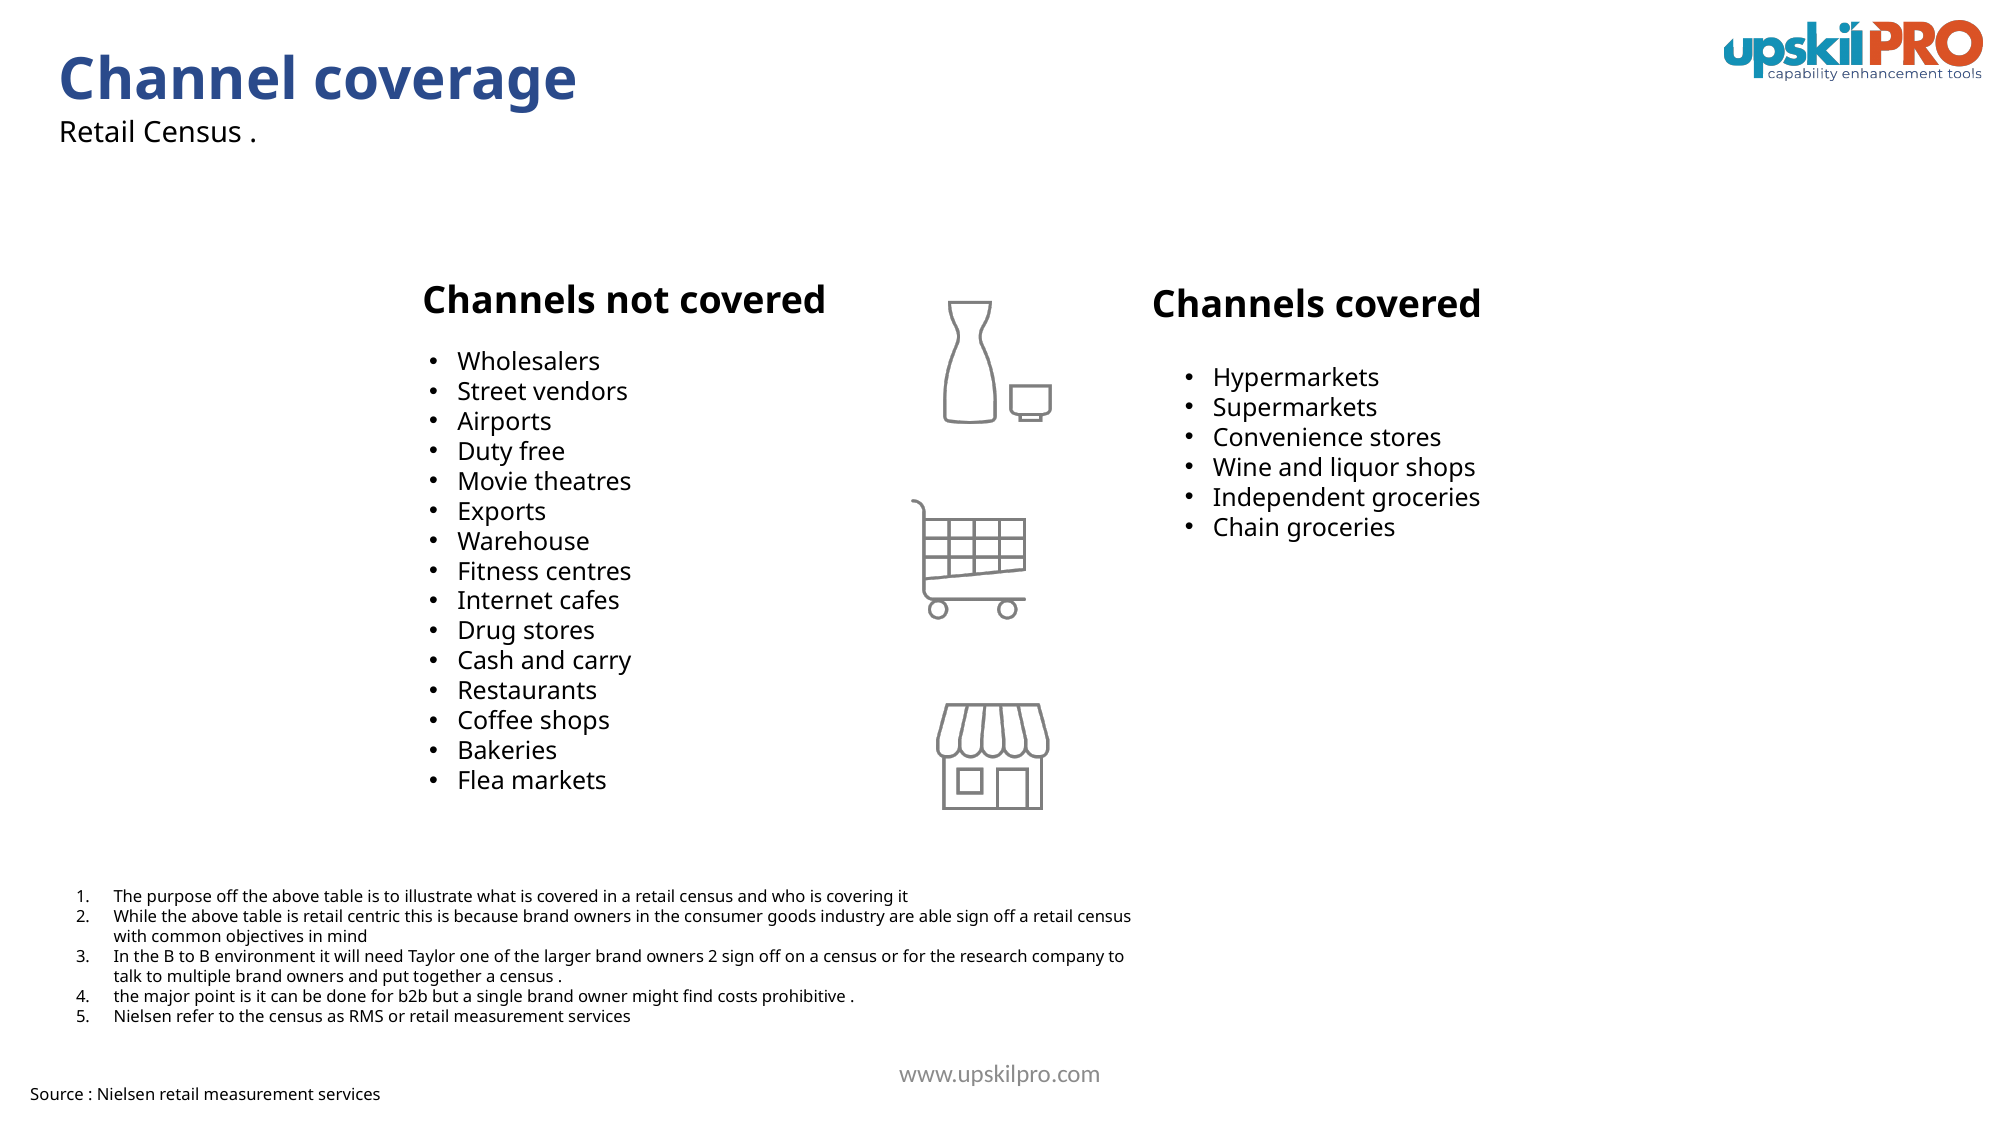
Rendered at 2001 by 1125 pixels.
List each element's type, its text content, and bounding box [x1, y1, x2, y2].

footer www.upskilpro.com [662, 1042, 1338, 1103]
text_box Wholesalers Street vendors Airports Duty free Movie theatres Exports Warehouse Fitness centres Internet cafes Drug stores Cash and carry Restaurants Coffee shops Bakeries Flea markets [414, 338, 1028, 832]
picture [921, 287, 1072, 438]
picture [897, 484, 1048, 635]
picture [917, 681, 1068, 832]
text_box Channels not covered [348, 268, 902, 329]
picture [1724, 20, 1983, 81]
text_box The purpose off the above table is to illustrate what is covered in a retail census and who is covering it While the above table is retail centric this is because brand owners in the consumer goods industry are able sign off a retail census with common objectives in mind In the B to B environment it will need Taylor one of the larger brand owners 2 sign off on a census or for the research company to talk to multiple brand owners and put together a census . the major point is it can be done for b2b but a single brand owner might find costs prohibitive . Nielsen refer to the census as RMS or retail measurement services [61, 878, 1169, 1033]
text_box Hypermarkets Supermarkets Convenience stores Wine and liquor shops Independent groceries Chain groceries [1170, 354, 1950, 549]
text_box Channel coverage Retail Census . [44, 34, 1349, 157]
text_box Source : Nielsen retail measurement services [15, 1076, 481, 1111]
text_box Channels covered [1040, 272, 1594, 333]
